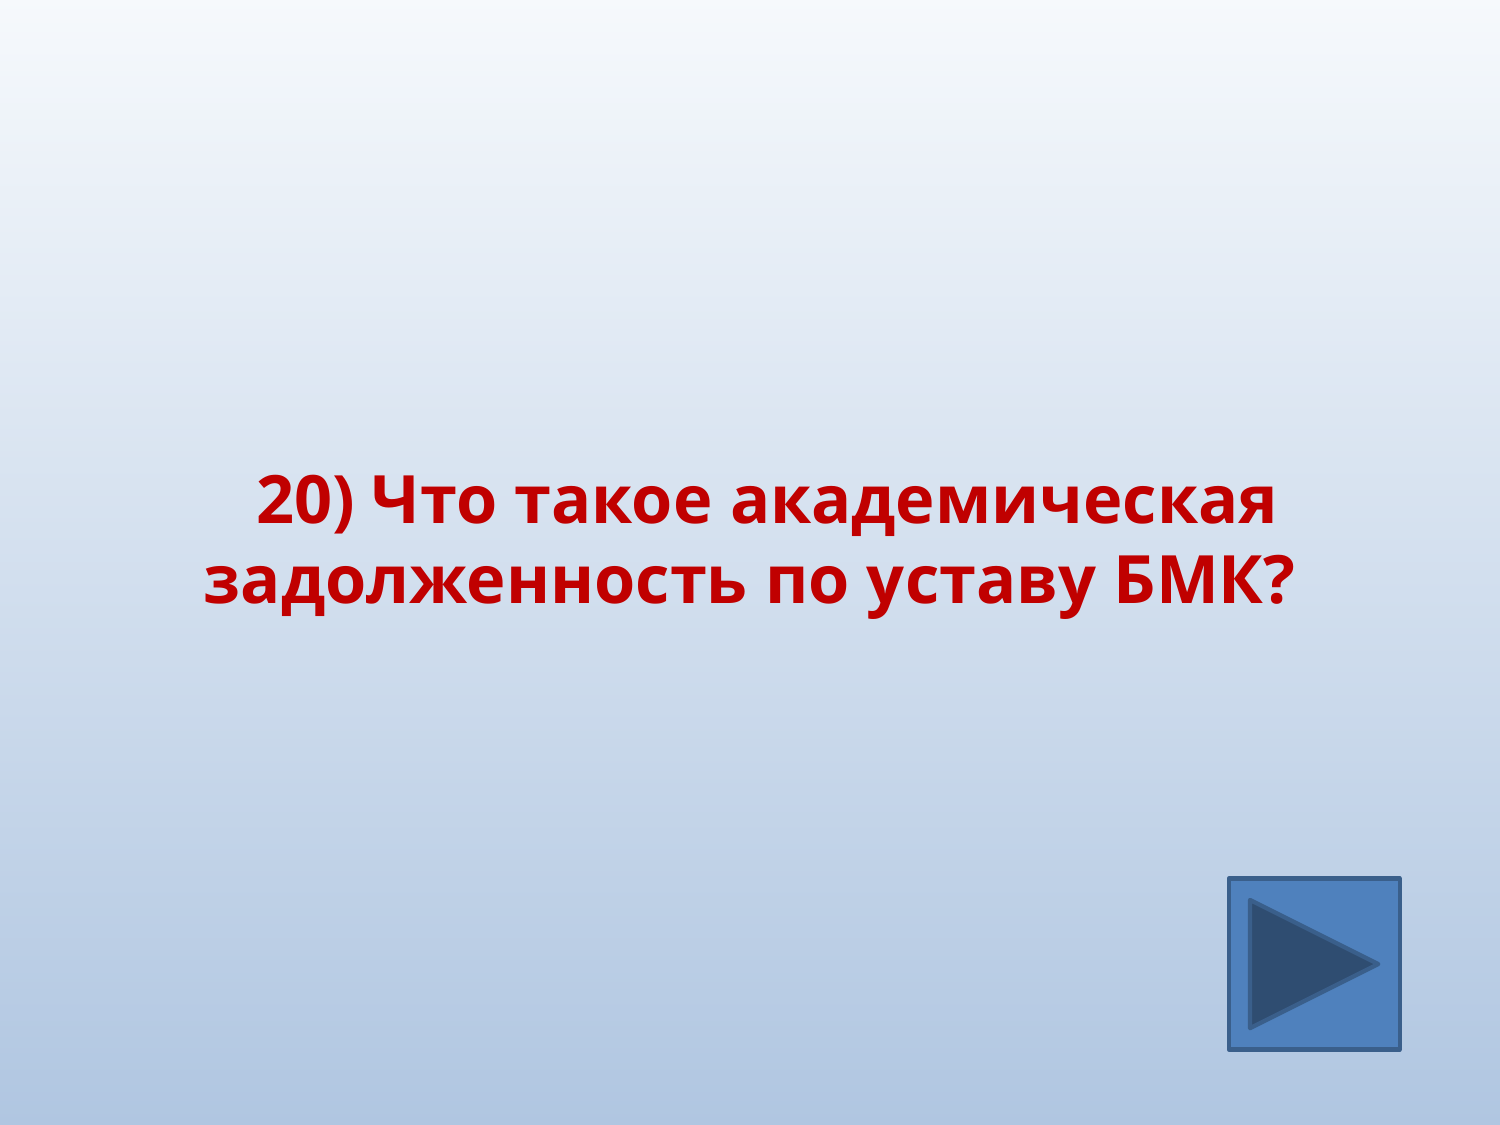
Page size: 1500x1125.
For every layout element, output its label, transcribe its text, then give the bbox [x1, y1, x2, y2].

text_box [1227, 876, 1402, 1052]
list 20) Что такое академическая задолженность по уставу БМК? [75, 262, 1425, 1005]
